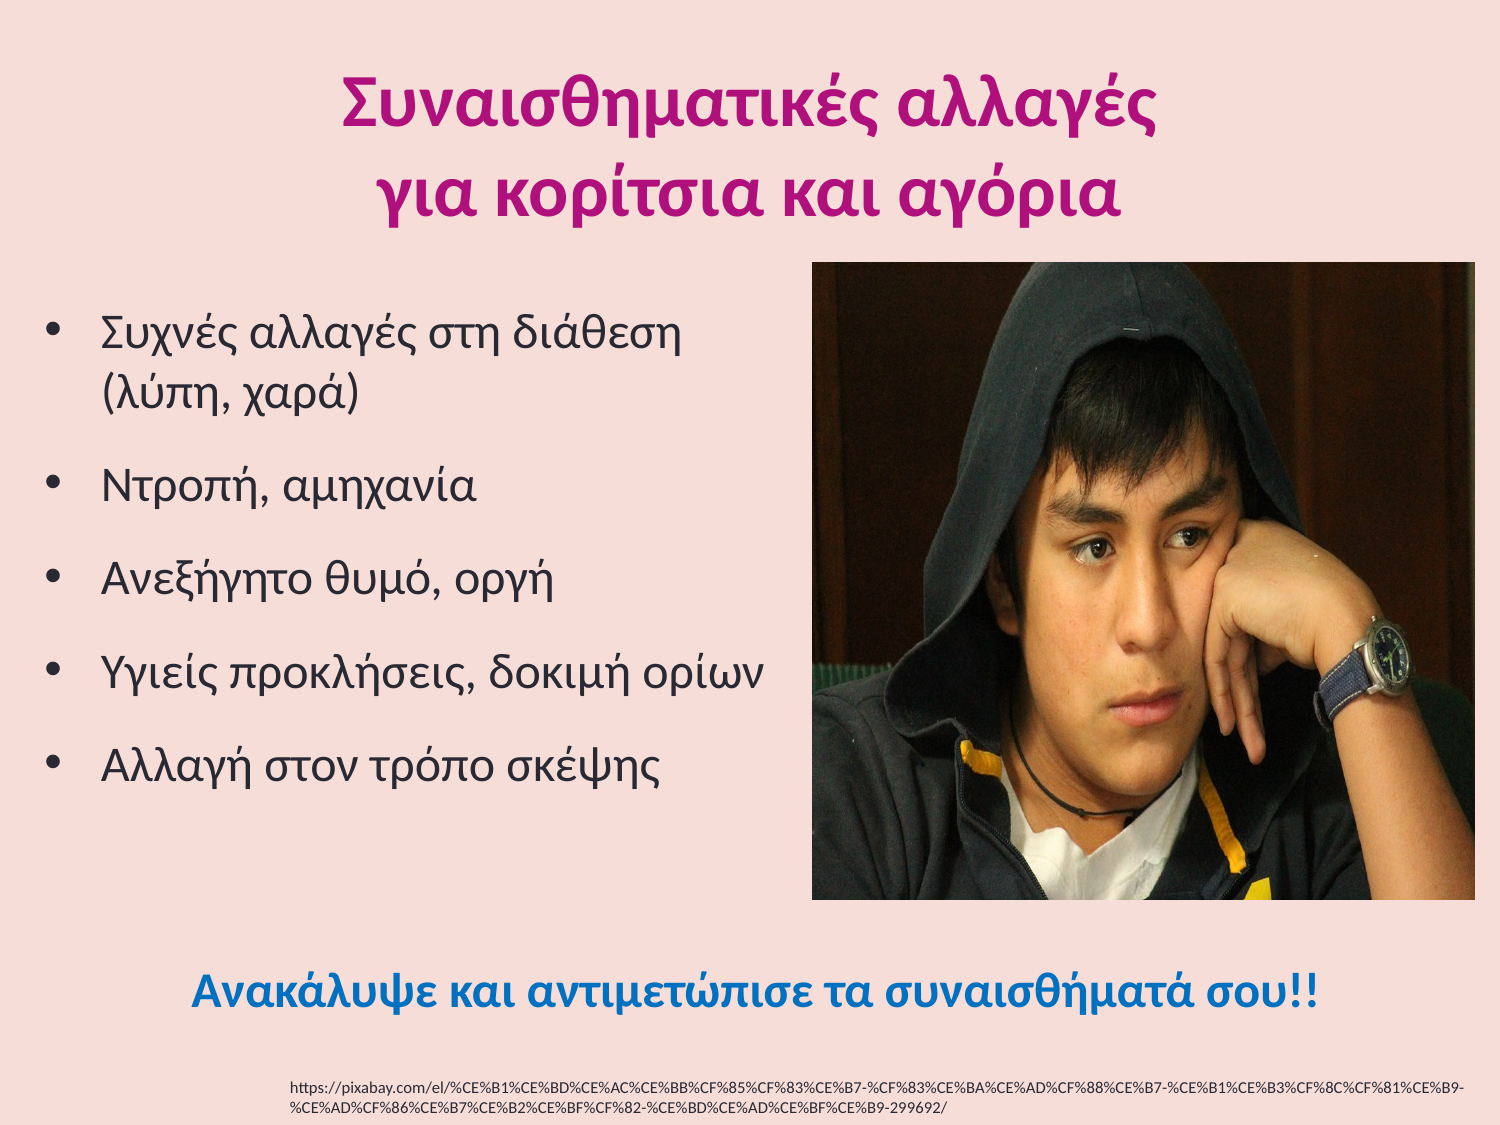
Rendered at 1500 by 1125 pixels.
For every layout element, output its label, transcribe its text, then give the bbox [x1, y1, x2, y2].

text_box https://pixabay.com/el/%CE%B1%CE%BD%CE%AC%CE%BB%CF%85%CF%83%CE%B7-%CF%83%CE%BA%CE%AD%CF%88%CE%B7-%CE%B1%CE%B3%CF%8C%CF%81%CE%B9-%CE%AD%CF%86%CE%B7%CE%B2%CE%BF%CF%82-%CE%BD%CE%AD%CE%BF%CE%B9-299692/ [275, 1069, 1500, 1125]
picture [812, 262, 1476, 901]
list Συχνές αλλαγές στη διάθεση (λύπη, χαρά) Ντροπή, αμηχανία Ανεξήγητο θυμό, οργή Υγιείς προκλήσεις, δοκιμή ορίων Αλλαγή στον τρόπο σκέψης [29, 290, 805, 899]
text_box Ανακάλυψε και αντιμετώπισε τα συναισθήματά σου!! [74, 949, 1438, 1025]
title Συναισθηματικές αλλαγές για κορίτσια και αγόρια [74, 62, 1426, 221]
